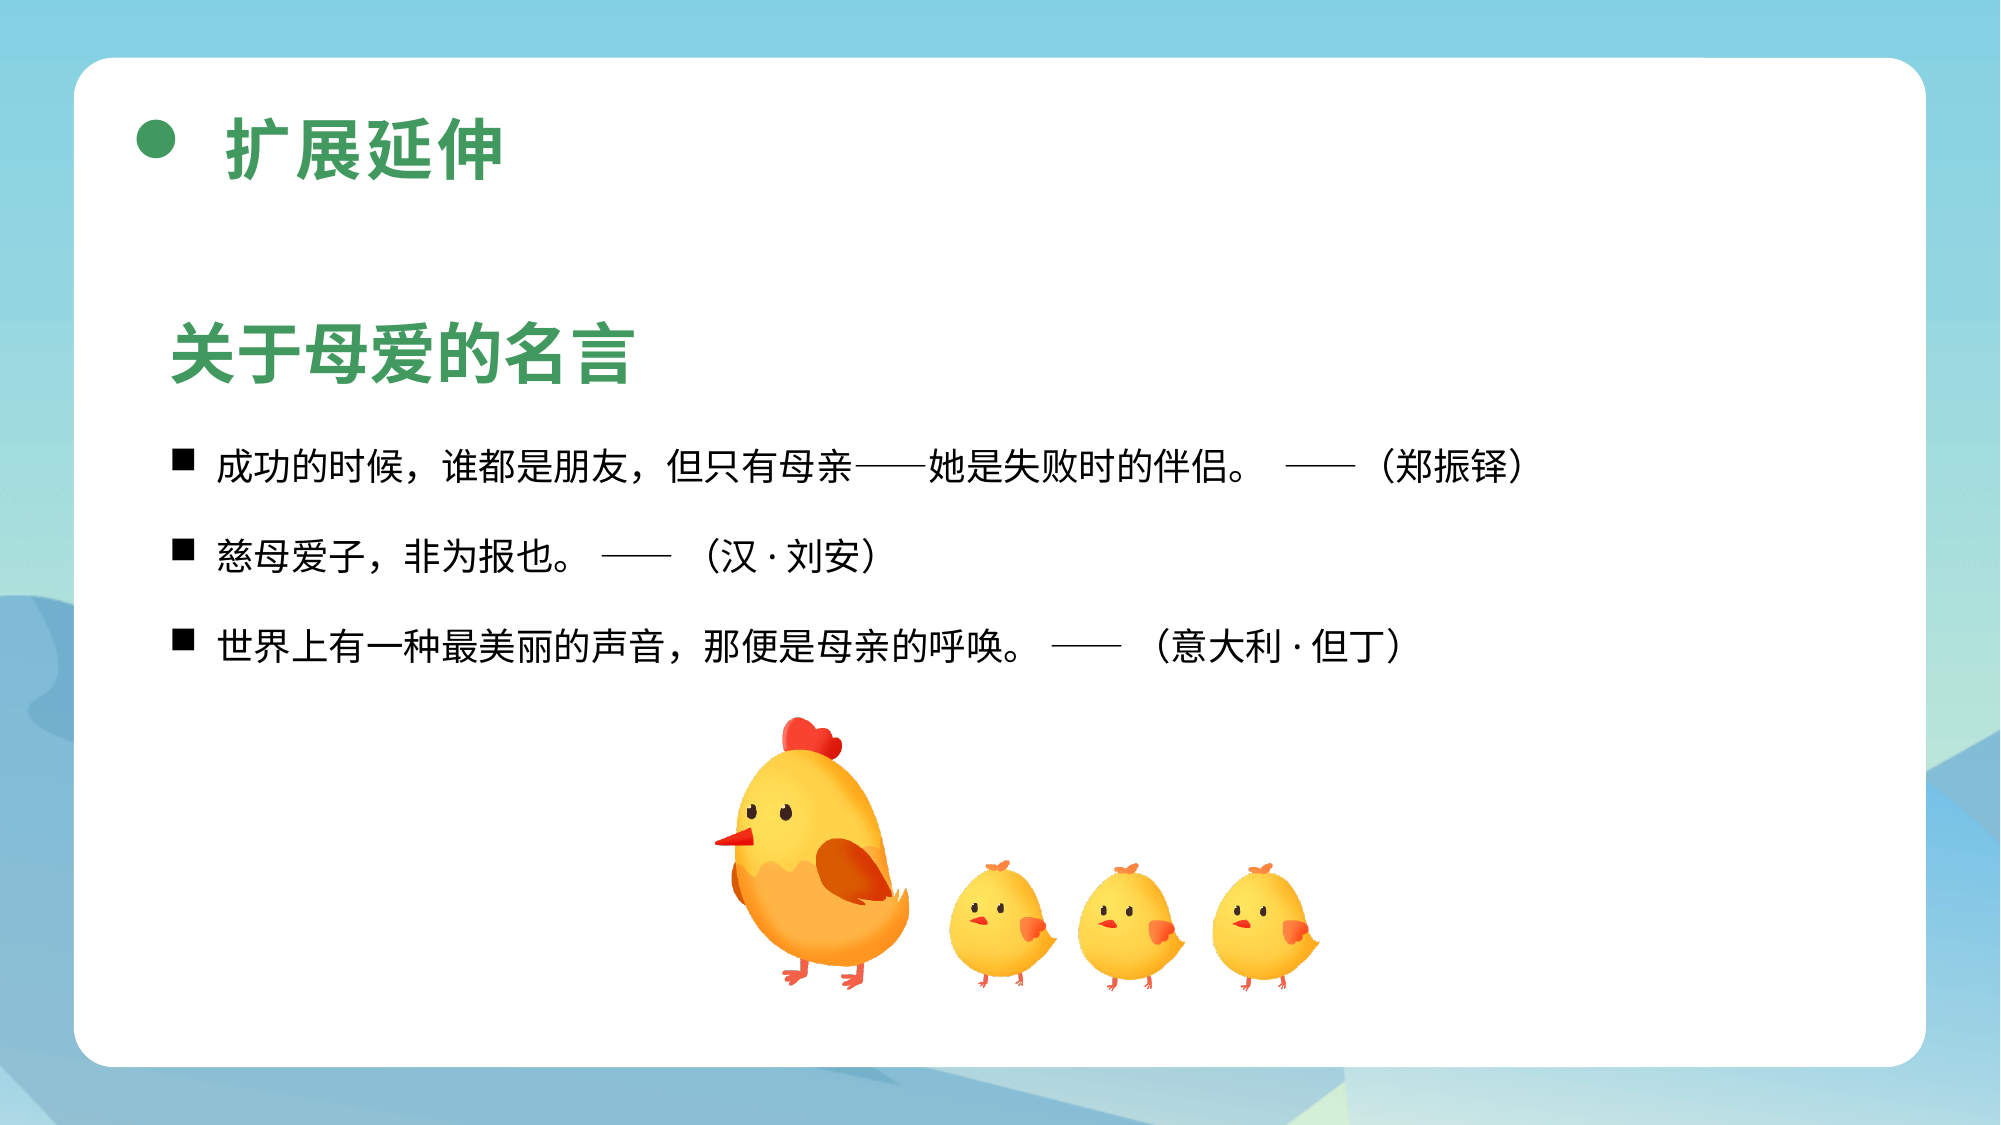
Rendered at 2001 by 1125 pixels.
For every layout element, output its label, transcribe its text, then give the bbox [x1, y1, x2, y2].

text_box 关于母爱的名言 [154, 264, 702, 390]
text_box 成功的时候，谁都是朋友，但只有母亲——她是失败时的伴侣。 ——（郑振铎） 慈母爱子，非为报也。 —— （汉·刘安） 世界上有一种最美丽的声音，那便是母亲的呼唤。 —— （意大利·但丁） [154, 390, 1980, 675]
picture [0, 0, 2001, 1125]
text_box 扩展延伸 [116, 60, 575, 196]
